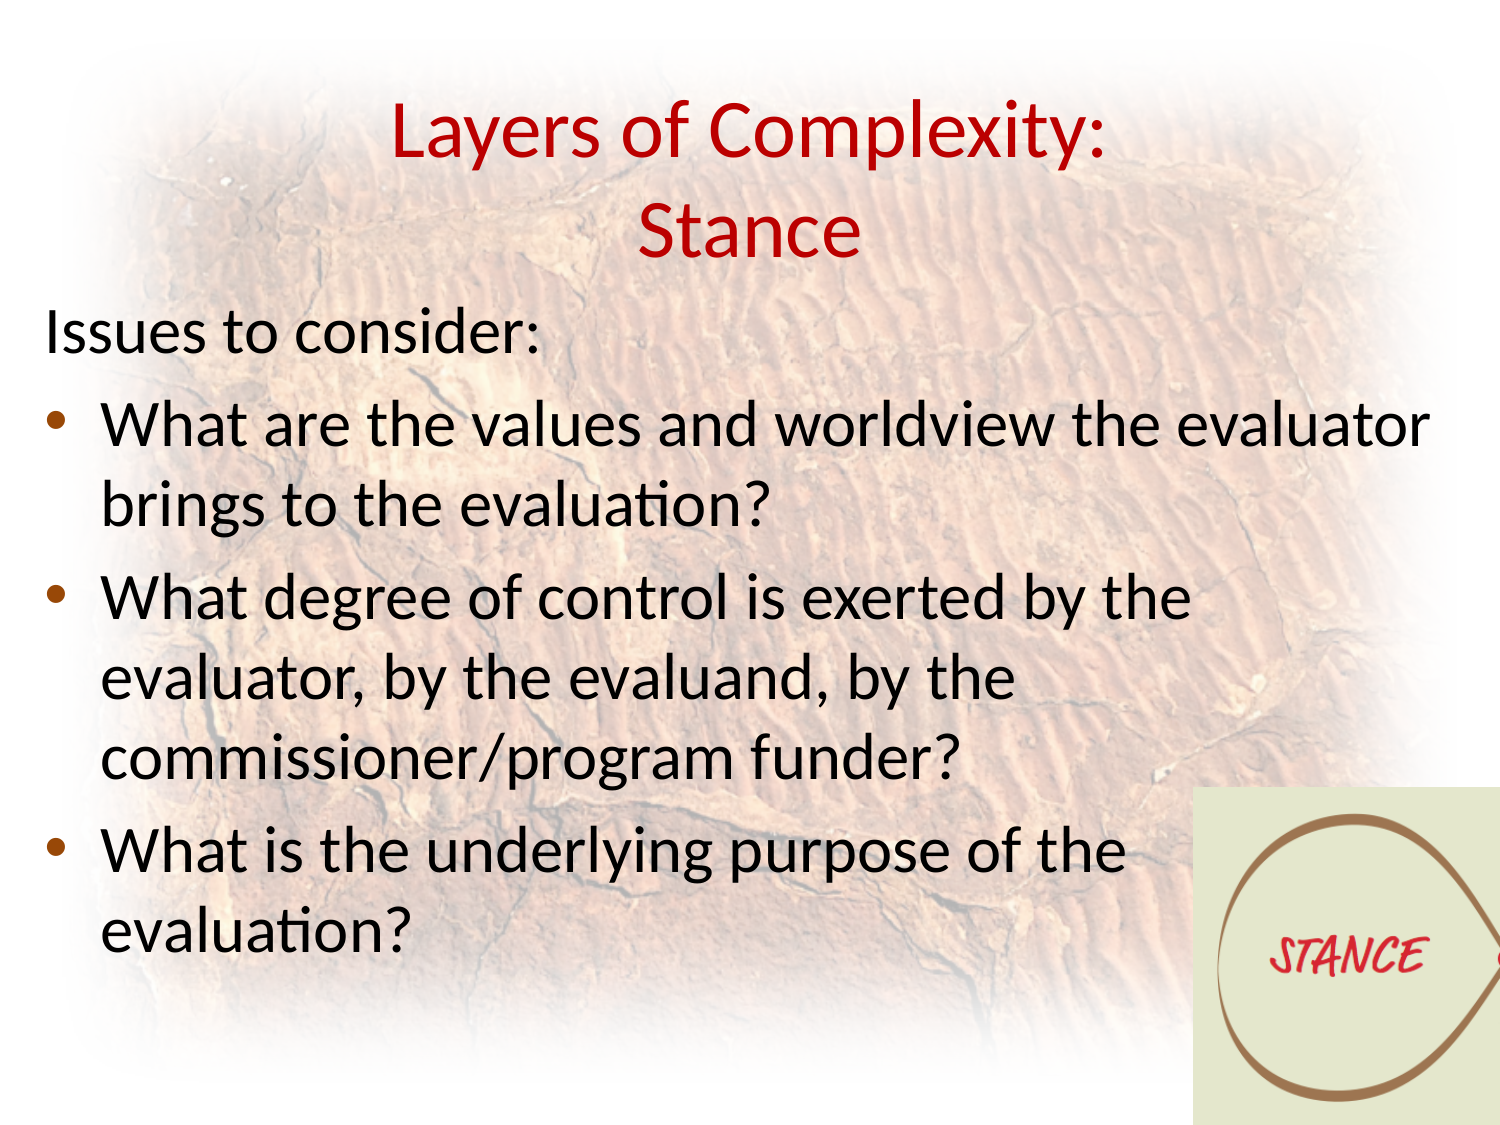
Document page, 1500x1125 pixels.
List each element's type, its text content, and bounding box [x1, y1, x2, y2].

list Issues to consider: What are the values and worldview the evaluator brings to the evaluation? What degree of control is exerted by the evaluator, by the evaluand, by the commissioner/program funder? What is the underlying purpose of the evaluation? [29, 278, 1471, 1083]
title Layers of Complexity: Stance [75, 45, 1425, 278]
picture [1193, 787, 1500, 1125]
